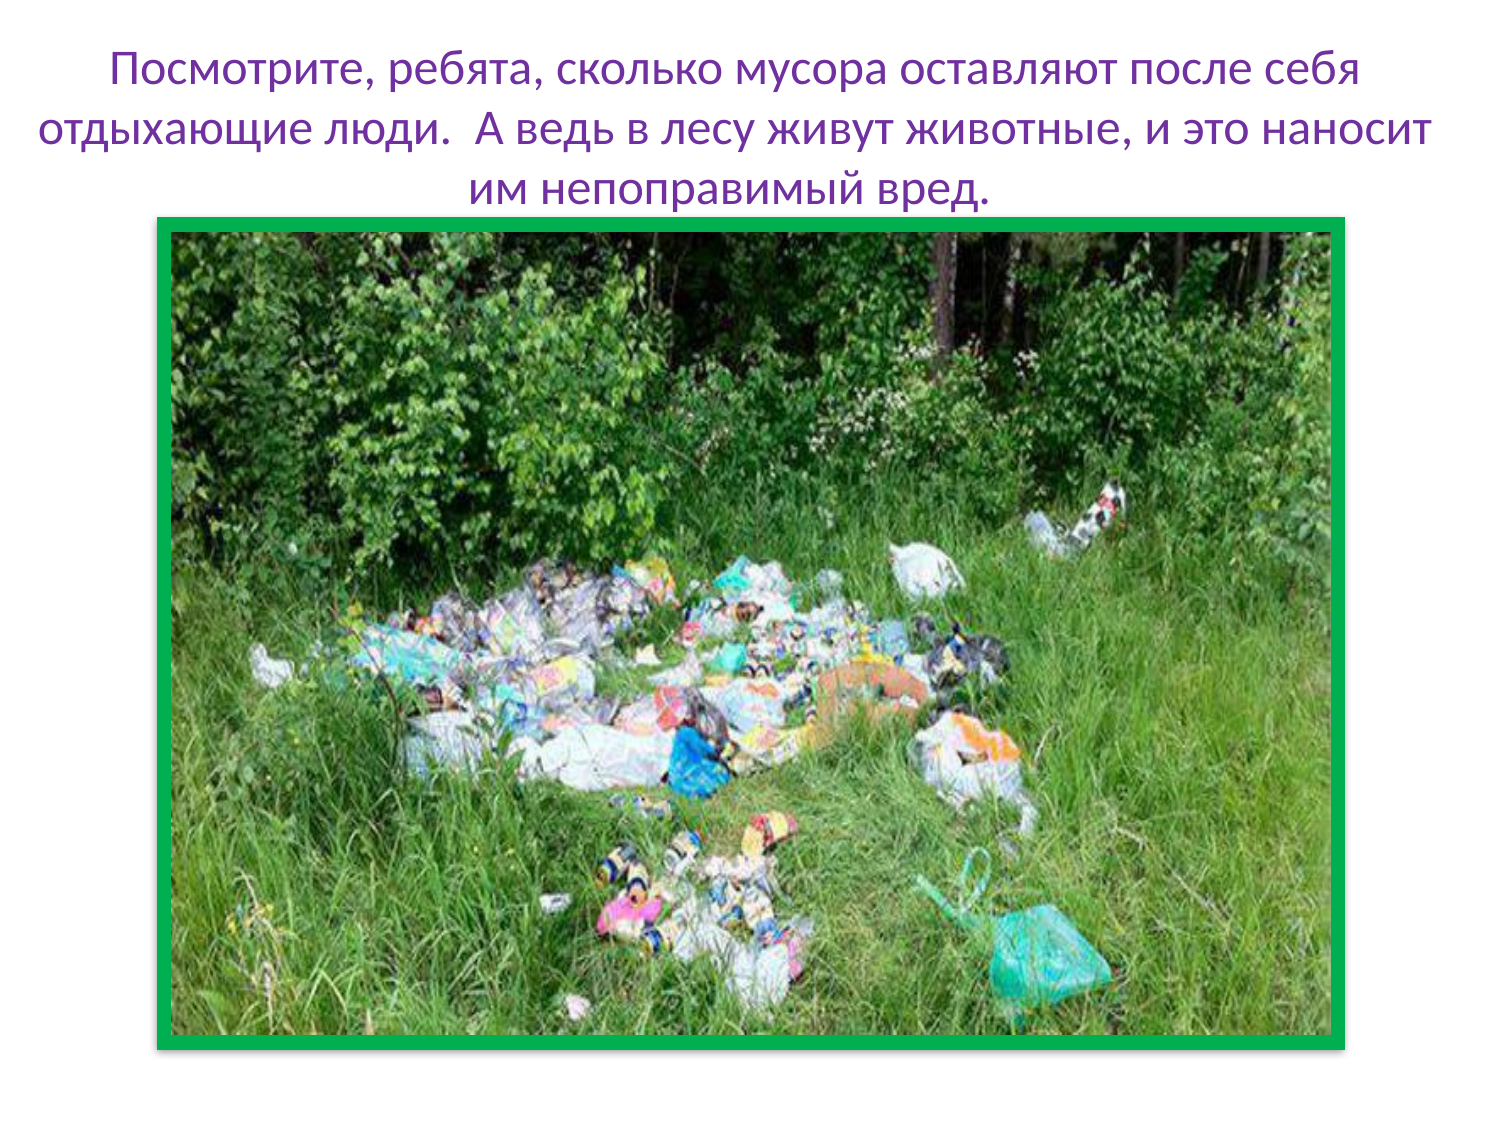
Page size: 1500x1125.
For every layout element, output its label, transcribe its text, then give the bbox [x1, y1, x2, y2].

title Посмотрите, ребята, сколько мусора оставляют после себя отдыхающие люди. А ведь в лесу живут животные, и это наносит им непоправимый вред. [0, 54, 1471, 256]
picture [170, 231, 1331, 1036]
